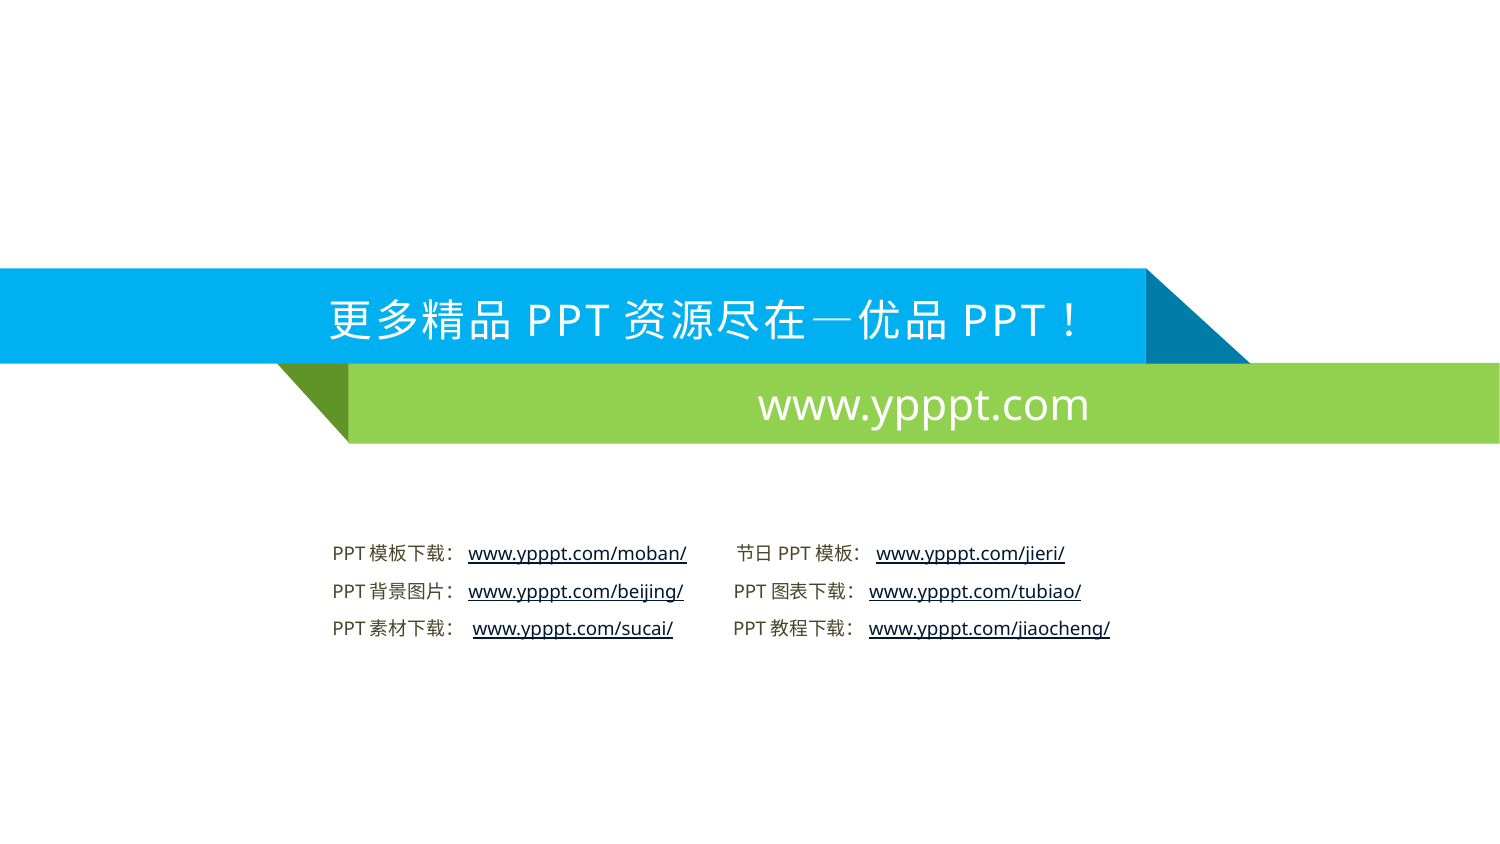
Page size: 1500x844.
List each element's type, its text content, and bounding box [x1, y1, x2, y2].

text_box [1144, 265, 1254, 365]
text_box PPT模板下载：www.ypppt.com/moban/ 节日PPT模板：www.ypppt.com/jieri/ PPT背景图片：www.ypppt.com/beijing/ PPT图表下载：www.ypppt.com/tubiao/ PPT素材下载： www.ypppt.com/sucai/ PPT教程下载：www.ypppt.com/jiaocheng/ [317, 482, 1168, 691]
text_box [277, 365, 347, 443]
text_box 更多精品PPT资源尽在—优品PPT！ [0, 267, 1144, 365]
text_box www.ypppt.com [347, 362, 1500, 445]
